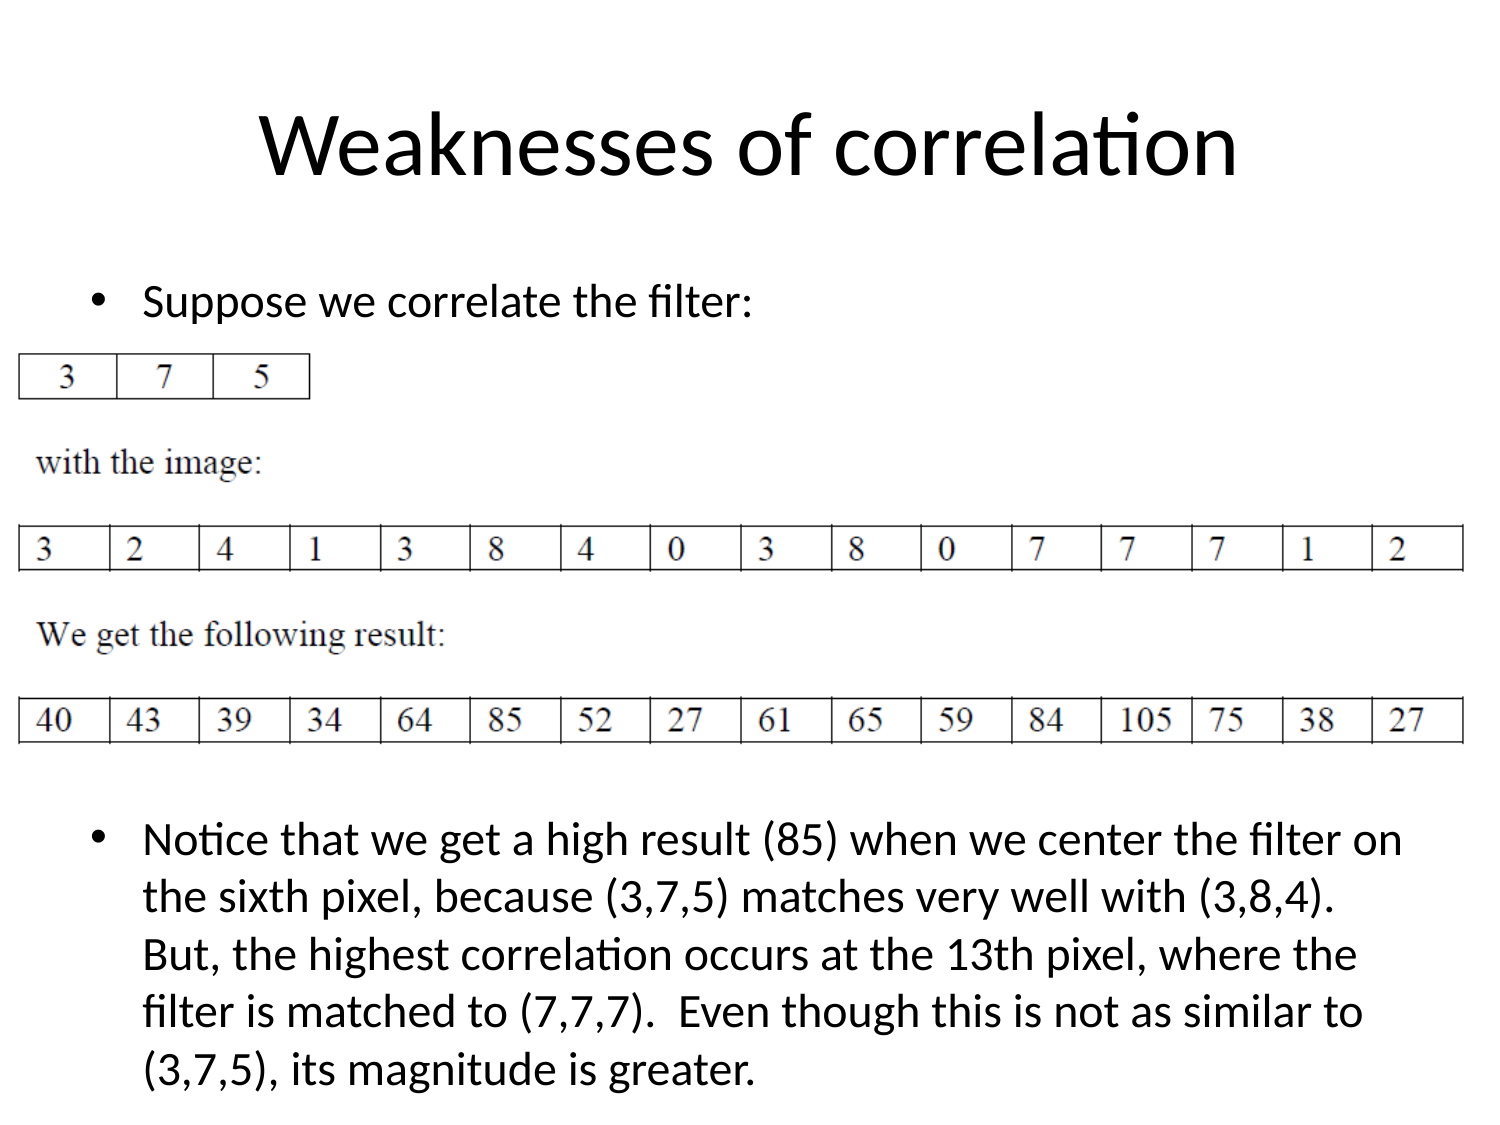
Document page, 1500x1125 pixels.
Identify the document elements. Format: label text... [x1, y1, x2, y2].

picture [13, 324, 1476, 768]
list Suppose we correlate the filter: Notice that we get a high result (85) when we center the filter on the sixth pixel, because (3,7,5) matches very well with (3,8,4). But, the highest correlation occurs at the 13th pixel, where the filter is matched to (7,7,7). Even though this is not as similar to (3,7,5), its magnitude is greater. [75, 262, 1425, 323]
list Suppose we correlate the filter: Notice that we get a high result (85) when we center the filter on the sixth pixel, because (3,7,5) matches very well with (3,8,4). But, the highest correlation occurs at the 13th pixel, where the filter is matched to (7,7,7). Even though this is not as similar to (3,7,5), its magnitude is greater. [75, 777, 1425, 1113]
title Weaknesses of correlation [75, 45, 1425, 233]
